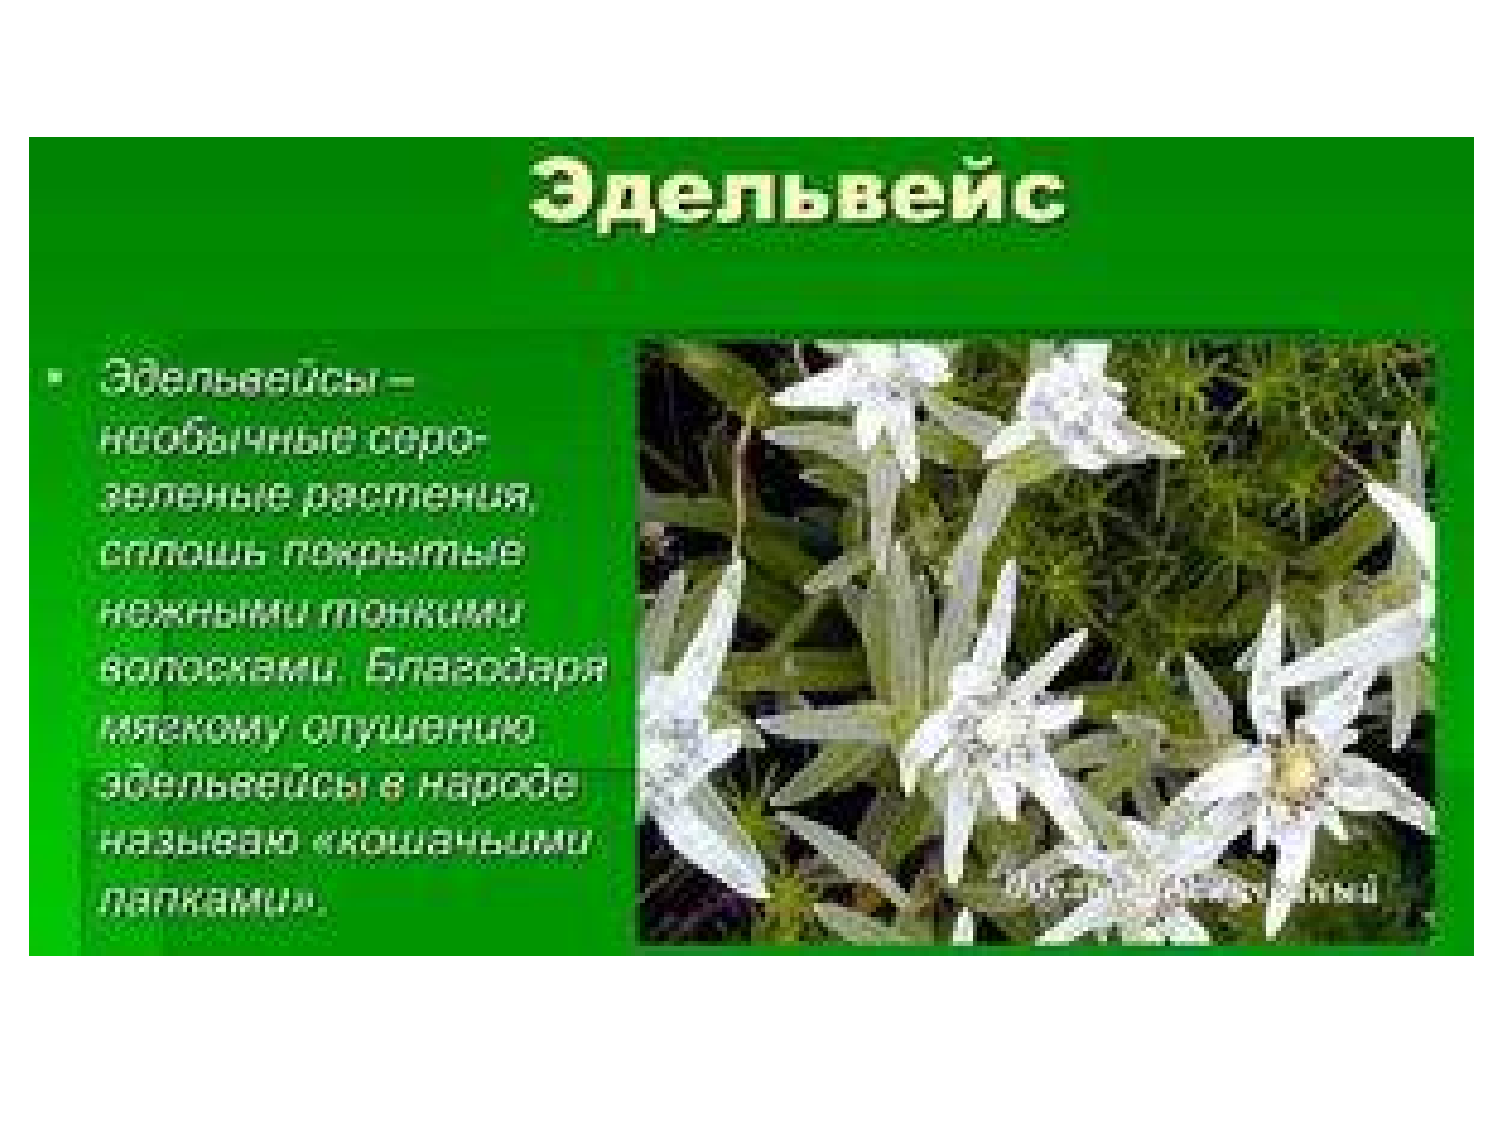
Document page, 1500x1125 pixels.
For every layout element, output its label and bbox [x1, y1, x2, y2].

list [29, 136, 1474, 956]
